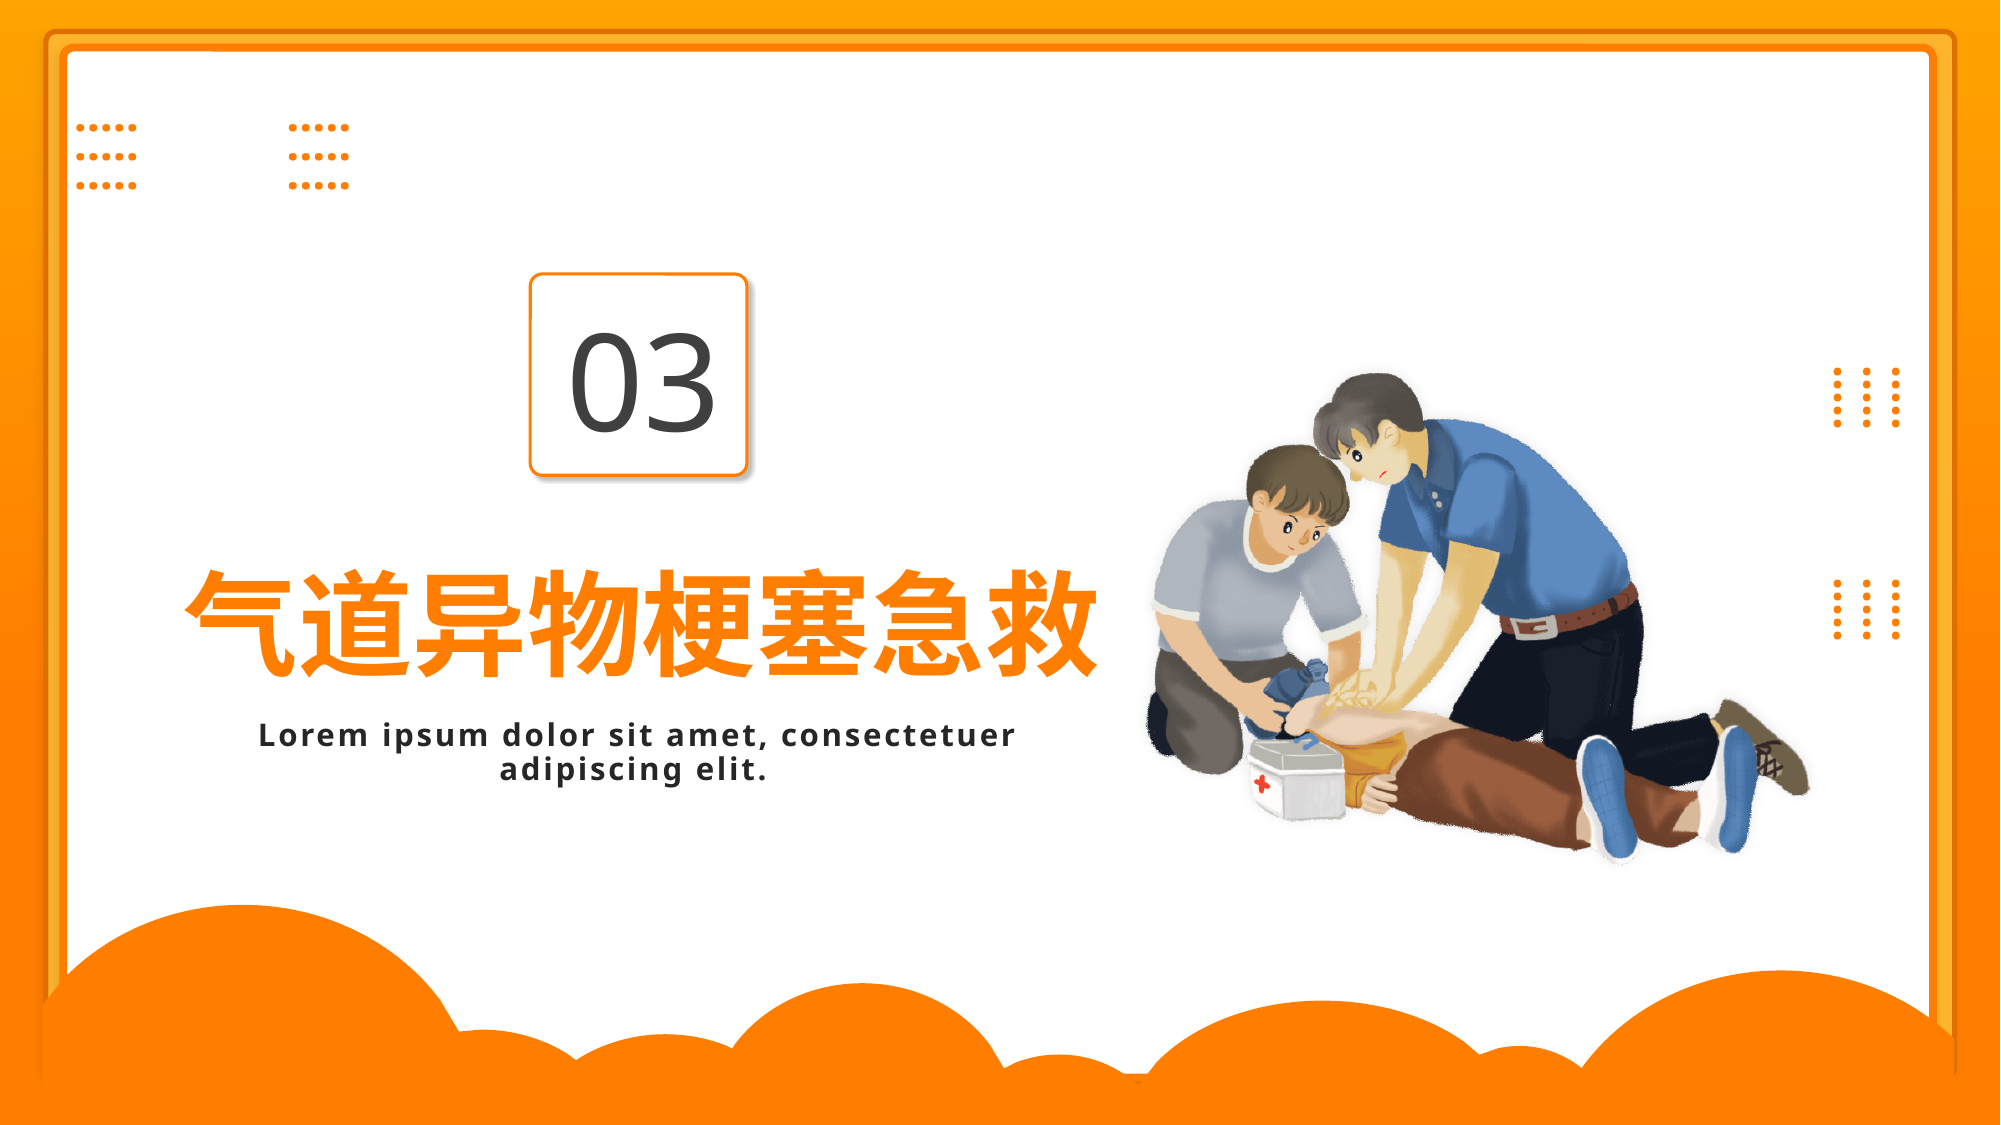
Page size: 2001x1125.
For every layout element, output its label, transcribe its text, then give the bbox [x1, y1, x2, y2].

text_box 气道异物梗塞急救 [169, 504, 1119, 699]
picture [1126, 340, 1823, 888]
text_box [515, 273, 772, 476]
text_box Lorem ipsum dolor sit amet, consectetuer adipiscing elit. [210, 712, 1068, 794]
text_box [59, 78, 484, 208]
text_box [1669, 497, 2000, 627]
